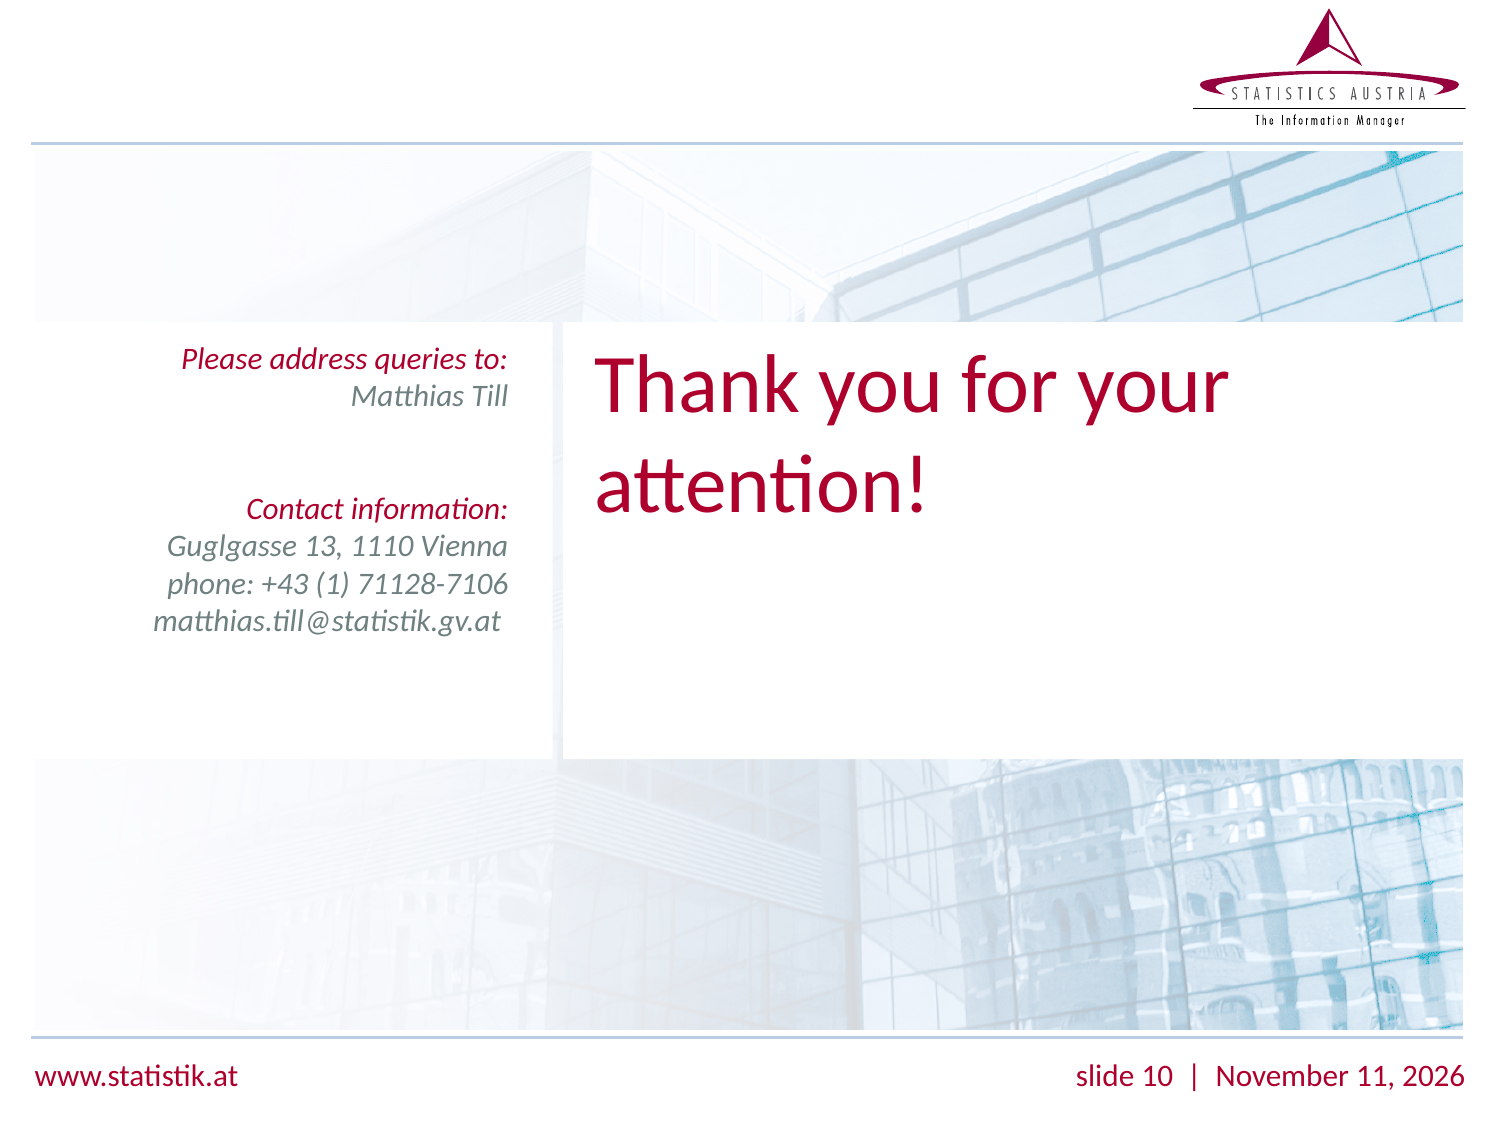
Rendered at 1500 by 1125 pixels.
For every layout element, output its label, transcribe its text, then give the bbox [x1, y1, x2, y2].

picture [34, 151, 1463, 1030]
text_box Please address queries to: Matthias Till Contact information: Guglgasse 13, 1110 Vienna phone: +43 (1) 71128-7106 matthias.till@statistik.gv.at [53, 330, 524, 683]
text_box Thank you for your attention! [579, 321, 1412, 537]
